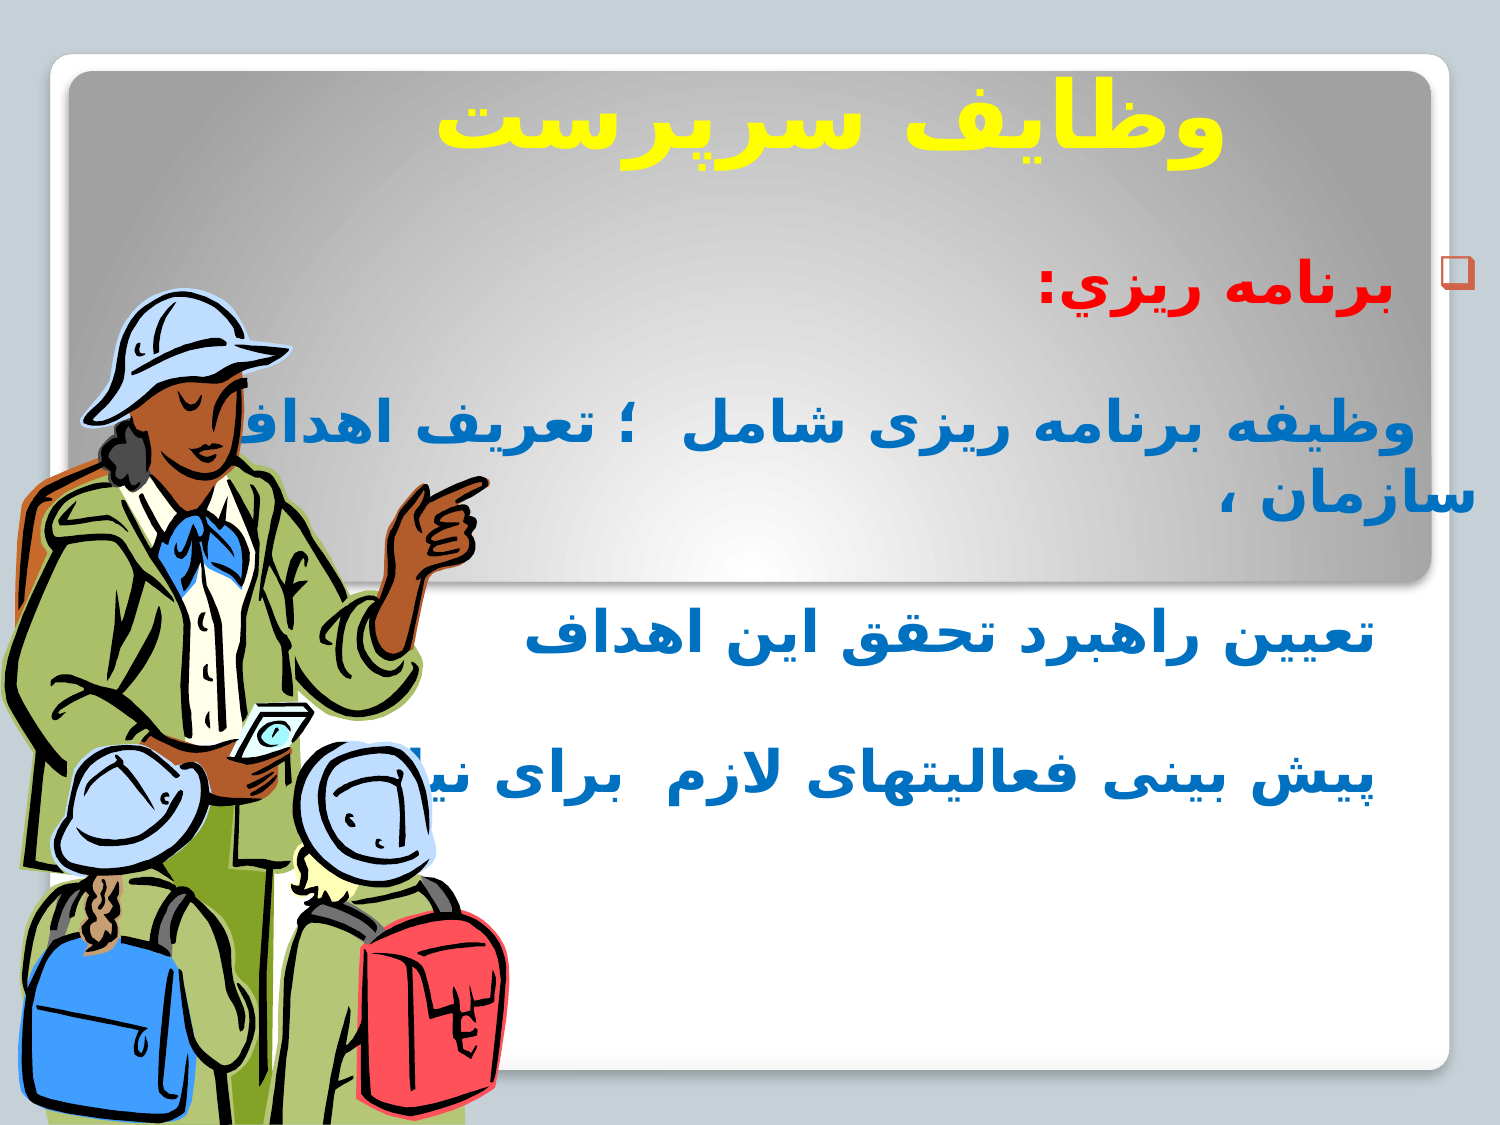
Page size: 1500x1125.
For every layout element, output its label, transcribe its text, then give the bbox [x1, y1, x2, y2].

picture [0, 287, 513, 1125]
subtitle برنامه ريزي: وظیفه برنامه ریزی شامل ؛ تعریف اهداف سازمان ، تعیین راهبرد تحقق این اهداف پیش بینی فعالیتهای لازم برای نیل به هدفها [0, 174, 1500, 1125]
title وظايف سرپرست [0, 0, 1500, 174]
